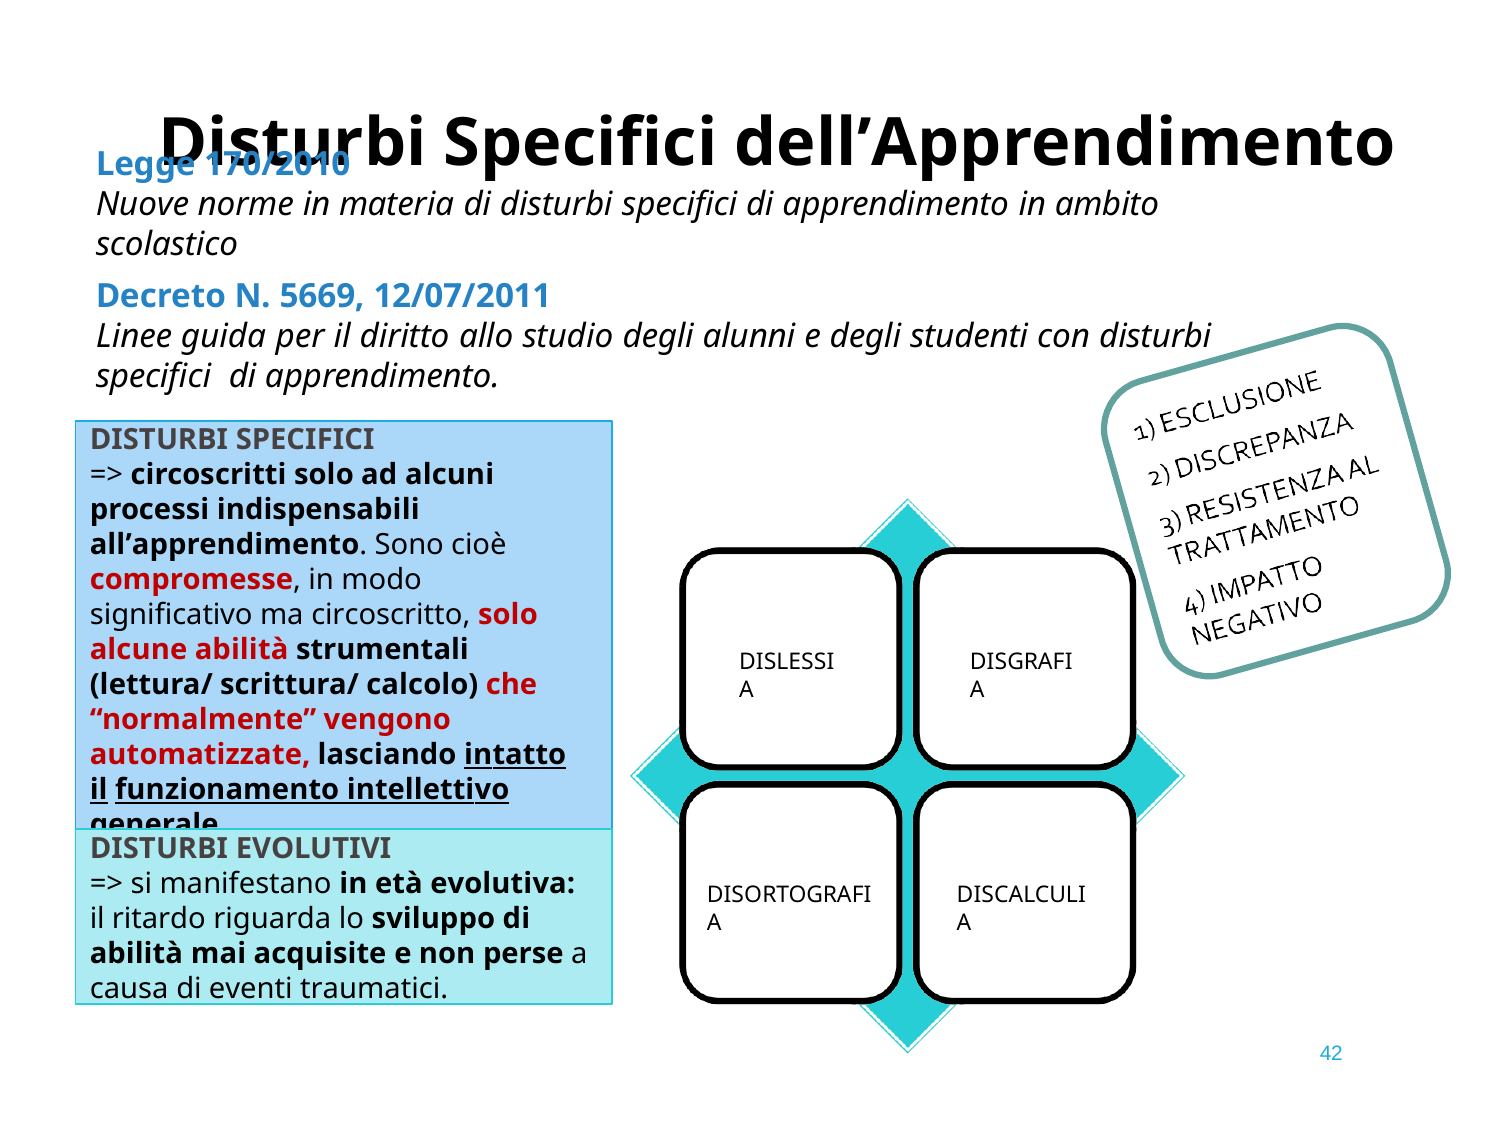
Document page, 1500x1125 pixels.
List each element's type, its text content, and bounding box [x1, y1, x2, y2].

text_box [1179, 325, 1448, 631]
text_box [625, 493, 1190, 1058]
text_box [1104, 383, 1134, 542]
text_box DISLESSIA [737, 646, 846, 702]
text_box 42 [1317, 1040, 1345, 1065]
text_box DISGRAFIA [967, 646, 1081, 702]
text_box DISTURBI SPECIFICI => circoscritti solo ad alcuni processi indispensabili all’apprendimento. Sono cioè compromesse, in modo significativo ma circoscritto, solo alcune abilità strumentali (lettura/ scrittura/ calcolo) che “normalmente” vengono automatizzate, lasciando intatto il funzionamento intellettivo generale. [75, 420, 613, 829]
text_box DISCALCULIA [954, 879, 1095, 935]
text_box [1134, 370, 1380, 645]
text_box DISTURBI EVOLUTIVI => si manifestano in età evolutiva: il ritardo riguarda lo sviluppo di abilità mai acquisite e non perse a causa di eventi traumatici. [75, 829, 613, 1004]
text_box DISORTOGRAFIA [704, 879, 878, 935]
text_box Legge 170/2010 Nuove norme in materia di disturbi specifici di apprendimento in ambito scolastico Decreto N. 5669, 12/07/2011 Linee guida per il diritto allo studio degli alunni e degli studenti con disturbi specifici di apprendimento. [93, 142, 1233, 395]
text_box [29, 29, 1470, 1095]
text_box [1163, 645, 1328, 677]
title Disturbi Specifici dell’Apprendimento [75, 44, 1425, 233]
